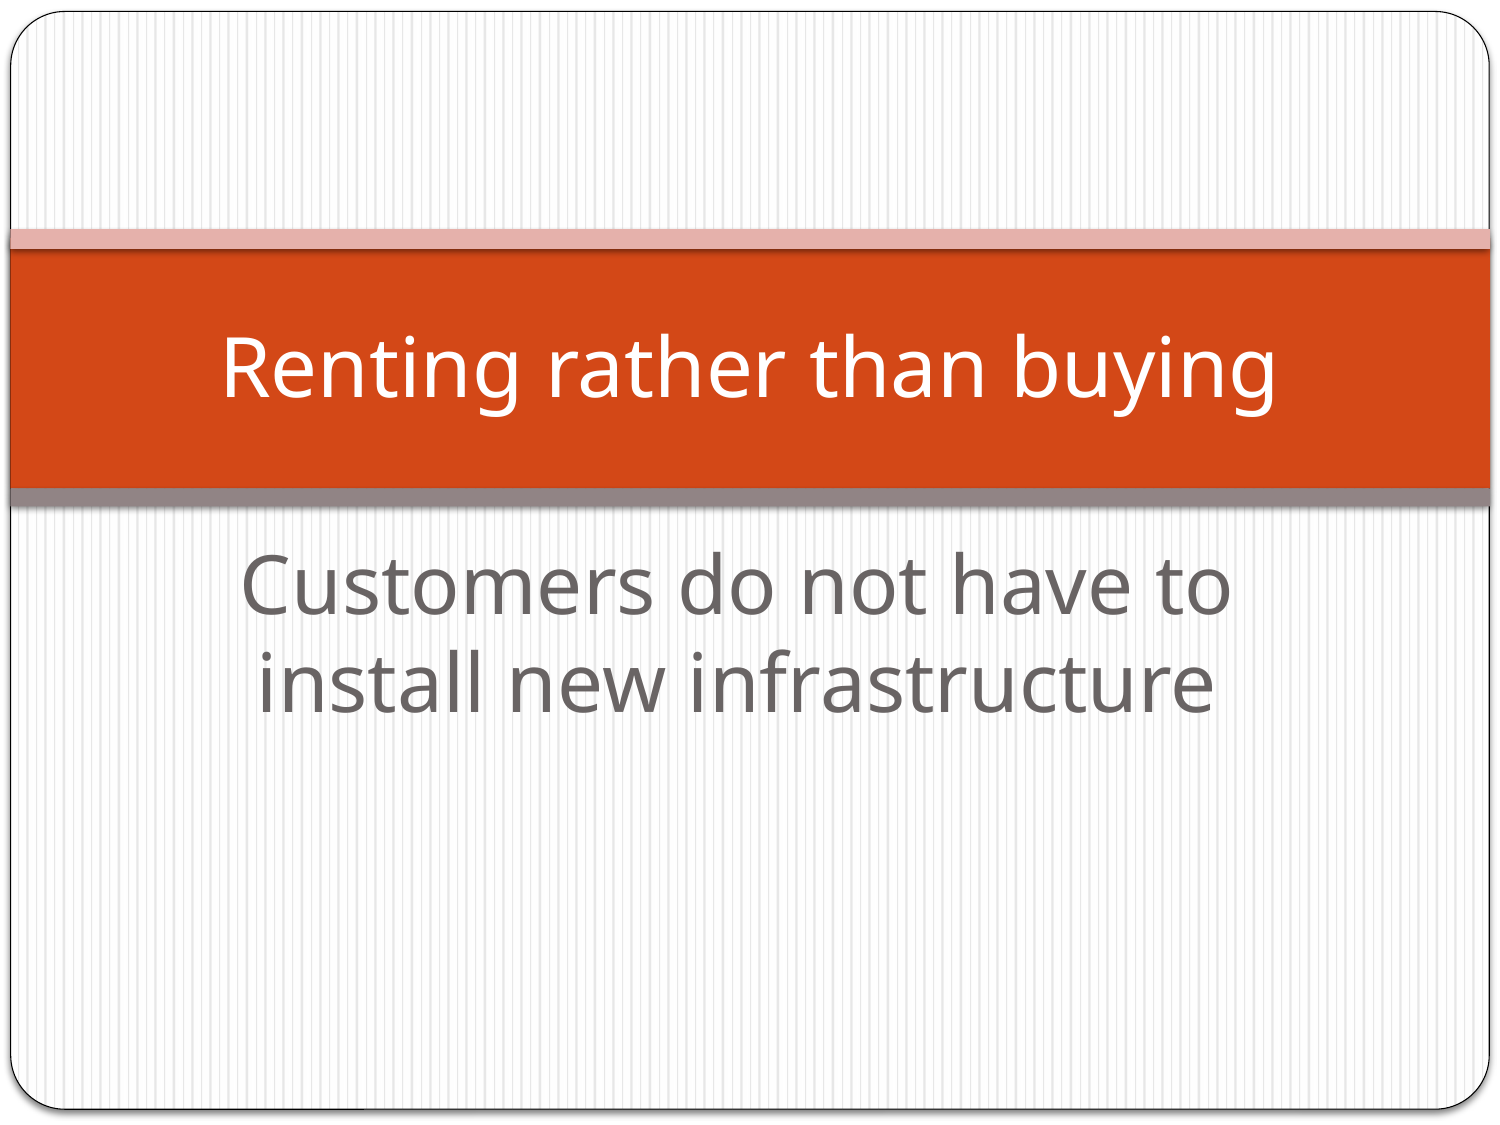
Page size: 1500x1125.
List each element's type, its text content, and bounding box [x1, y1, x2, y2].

title Renting rather than buying [75, 247, 1425, 489]
subtitle Customers do not have to install new infrastructure [212, 525, 1263, 788]
